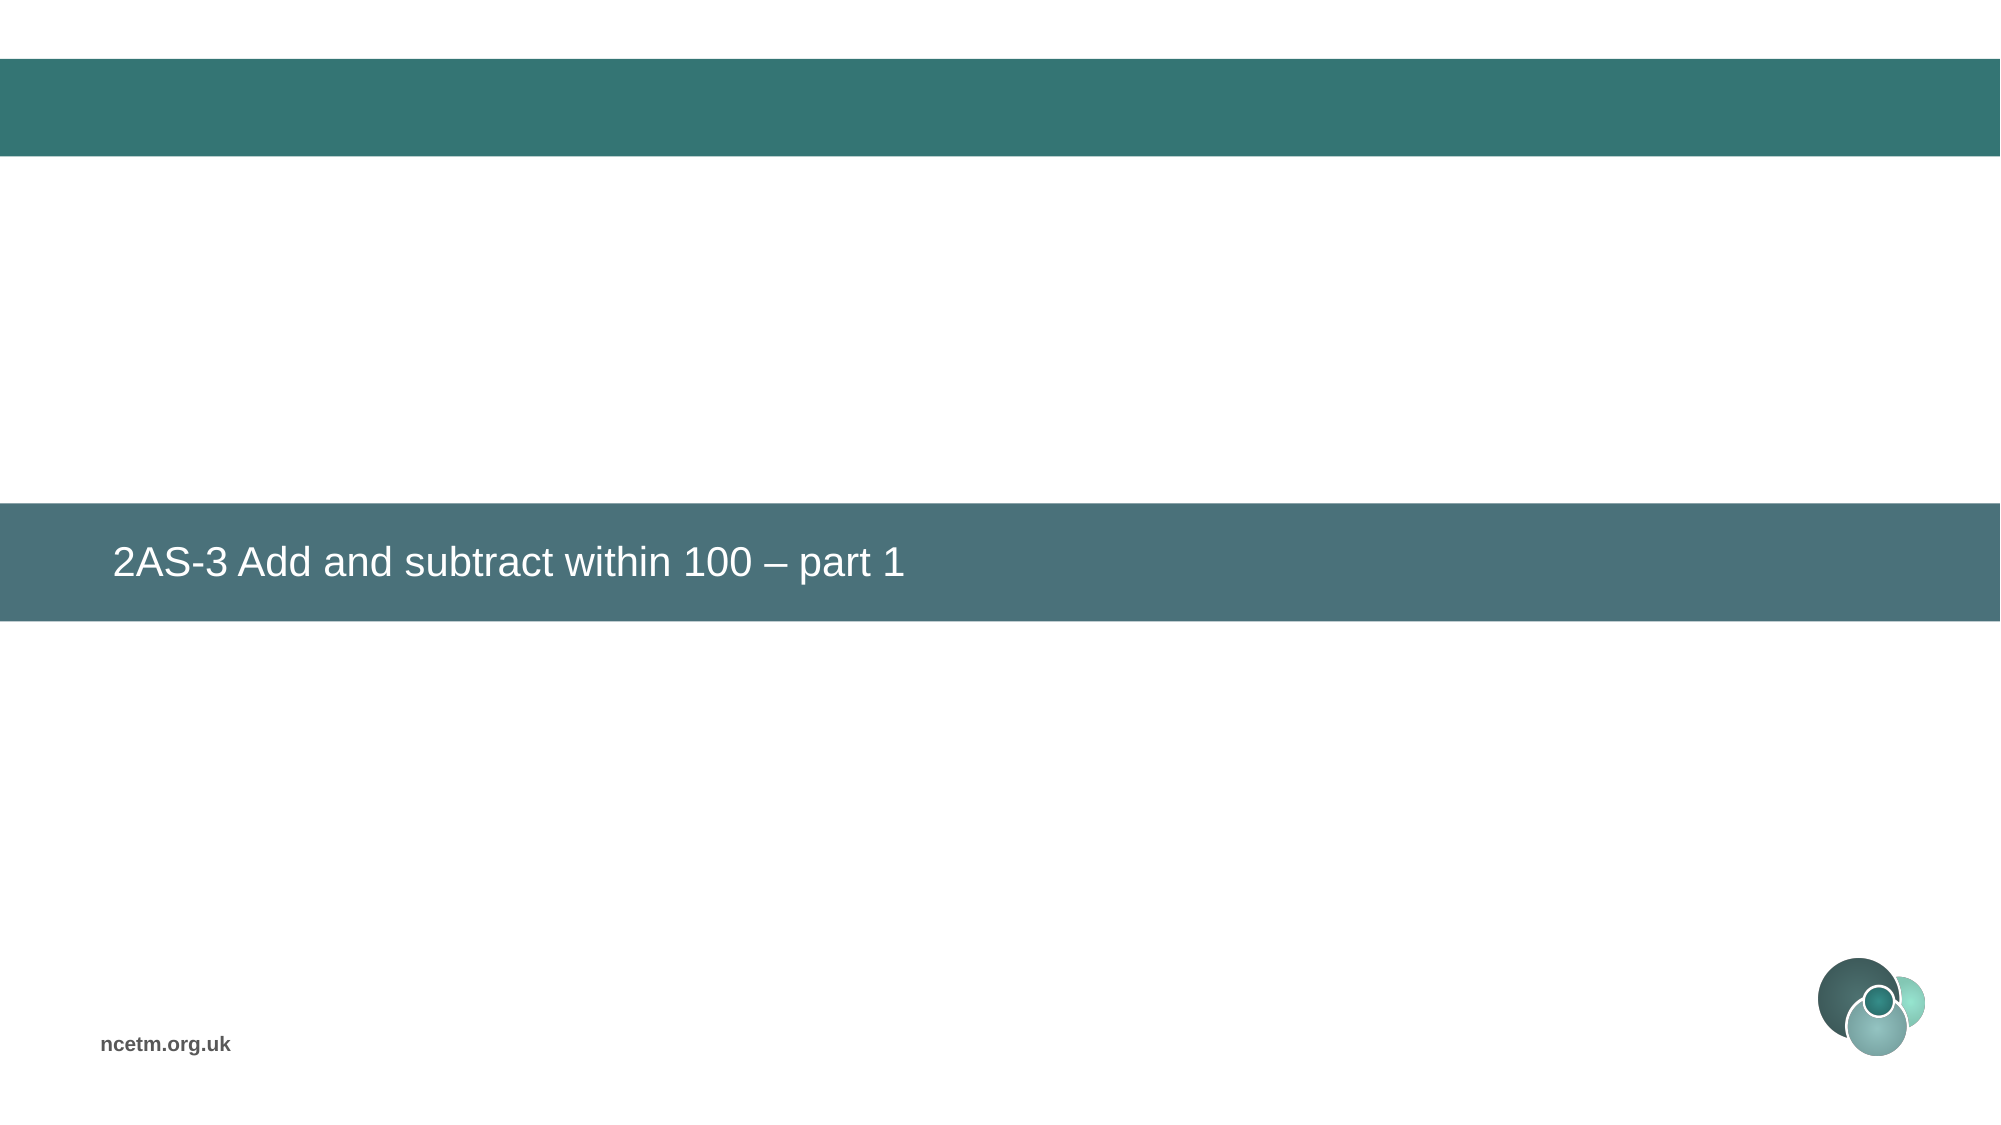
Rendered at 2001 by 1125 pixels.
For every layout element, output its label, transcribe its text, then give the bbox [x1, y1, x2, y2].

text_box 2AS-3 Add and subtract within 100 – part 1 [97, 527, 1945, 598]
text_box [0, 503, 2000, 622]
picture [1818, 958, 1925, 1056]
